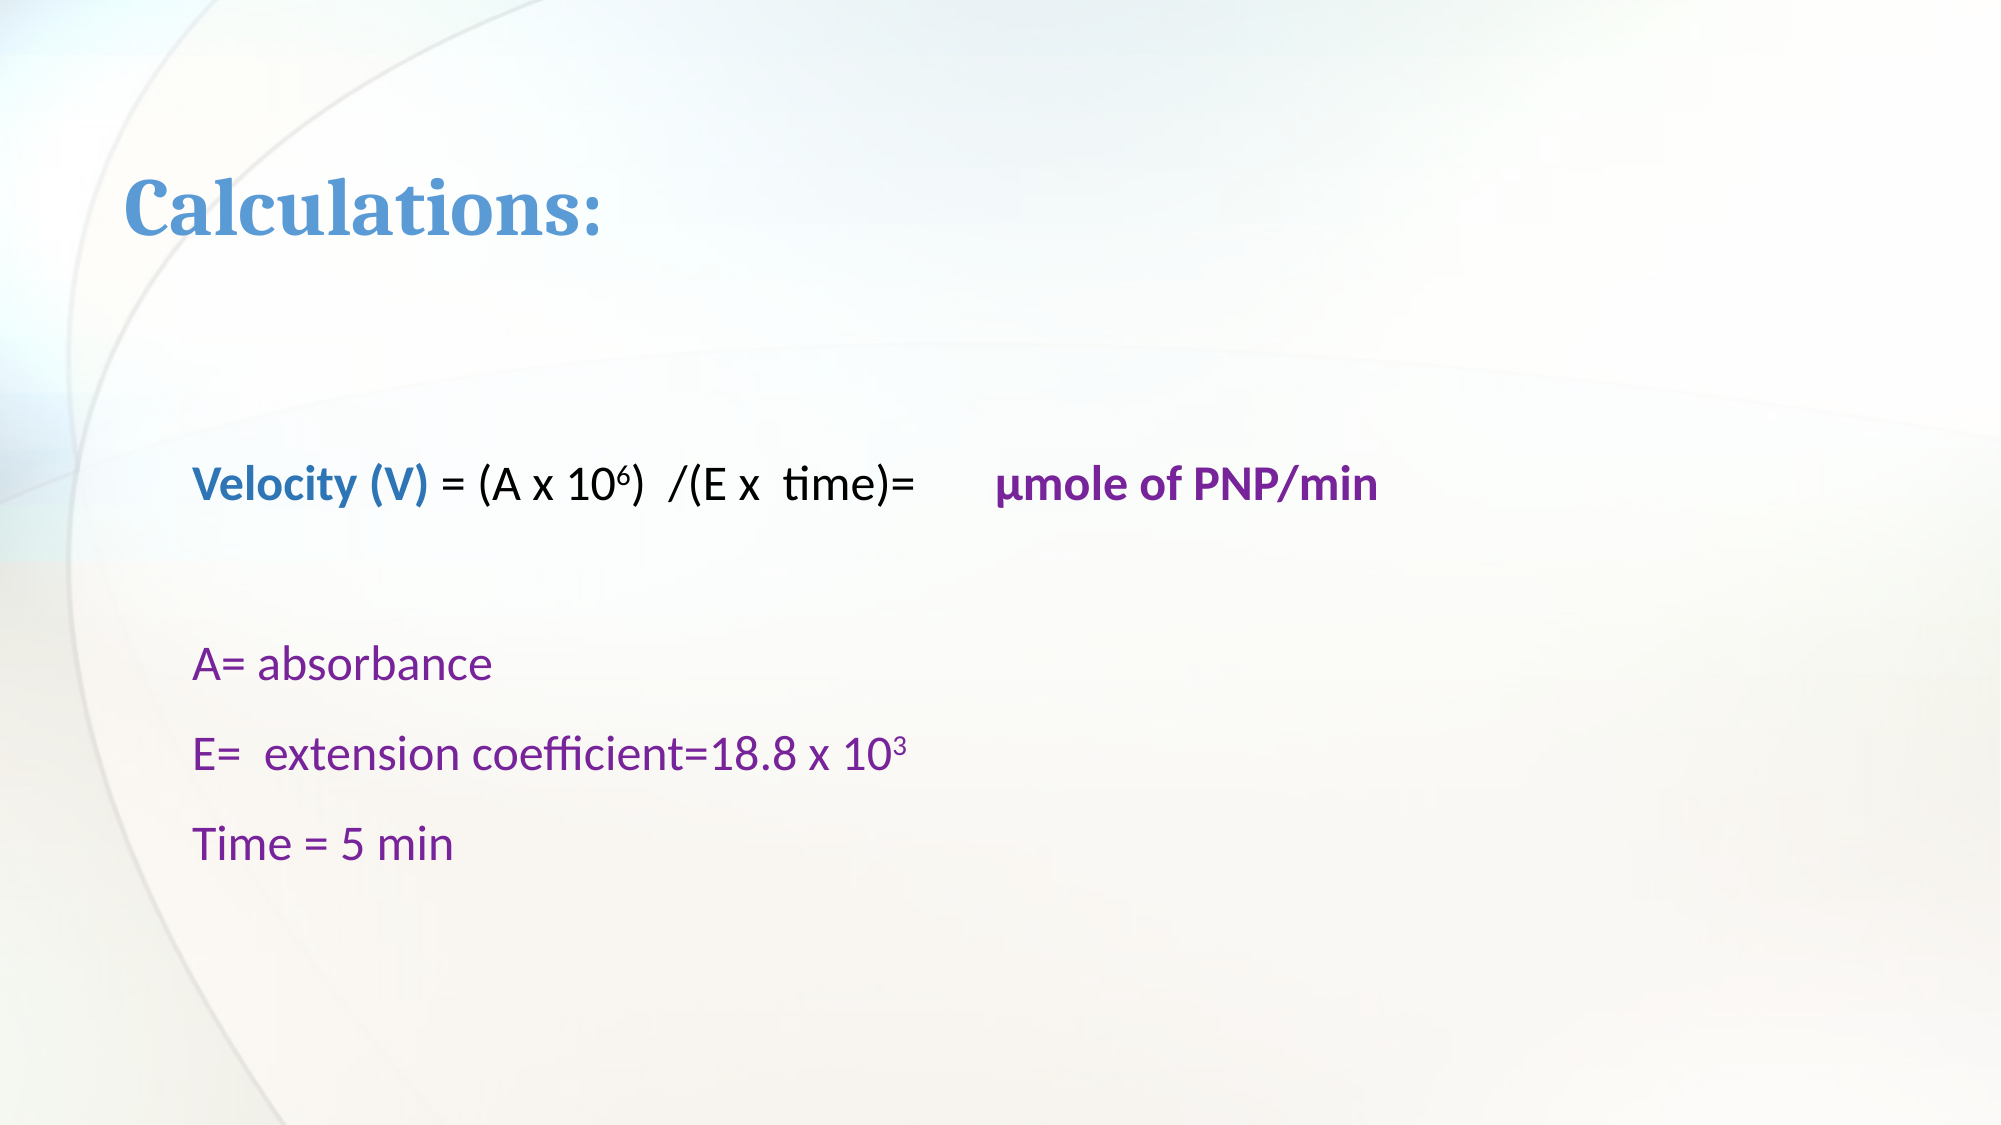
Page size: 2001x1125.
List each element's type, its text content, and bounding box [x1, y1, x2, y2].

text_box Velocity (V) = (A x 106) /(E x time)= µmole of PNP/min A= absorbance E= extension coefficient=18.8 x 103 Time = 5 min [177, 412, 1753, 1058]
title Calculations: [109, 83, 1460, 322]
